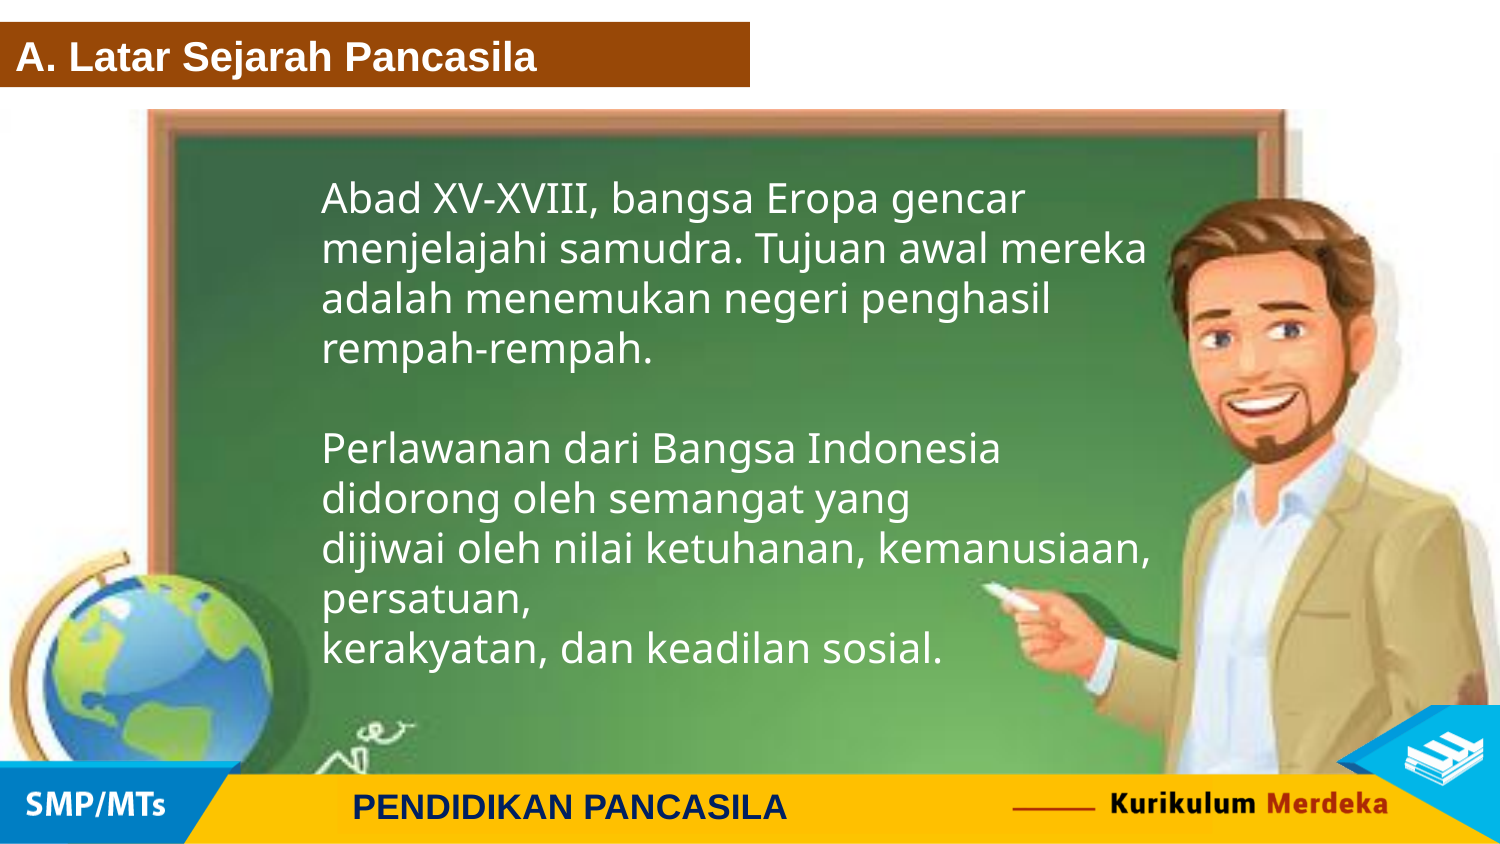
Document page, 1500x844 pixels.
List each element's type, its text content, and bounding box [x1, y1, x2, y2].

text_box A. Latar Sejarah Pancasila [0, 20, 752, 89]
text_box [0, 705, 1500, 844]
picture [0, 109, 1500, 705]
